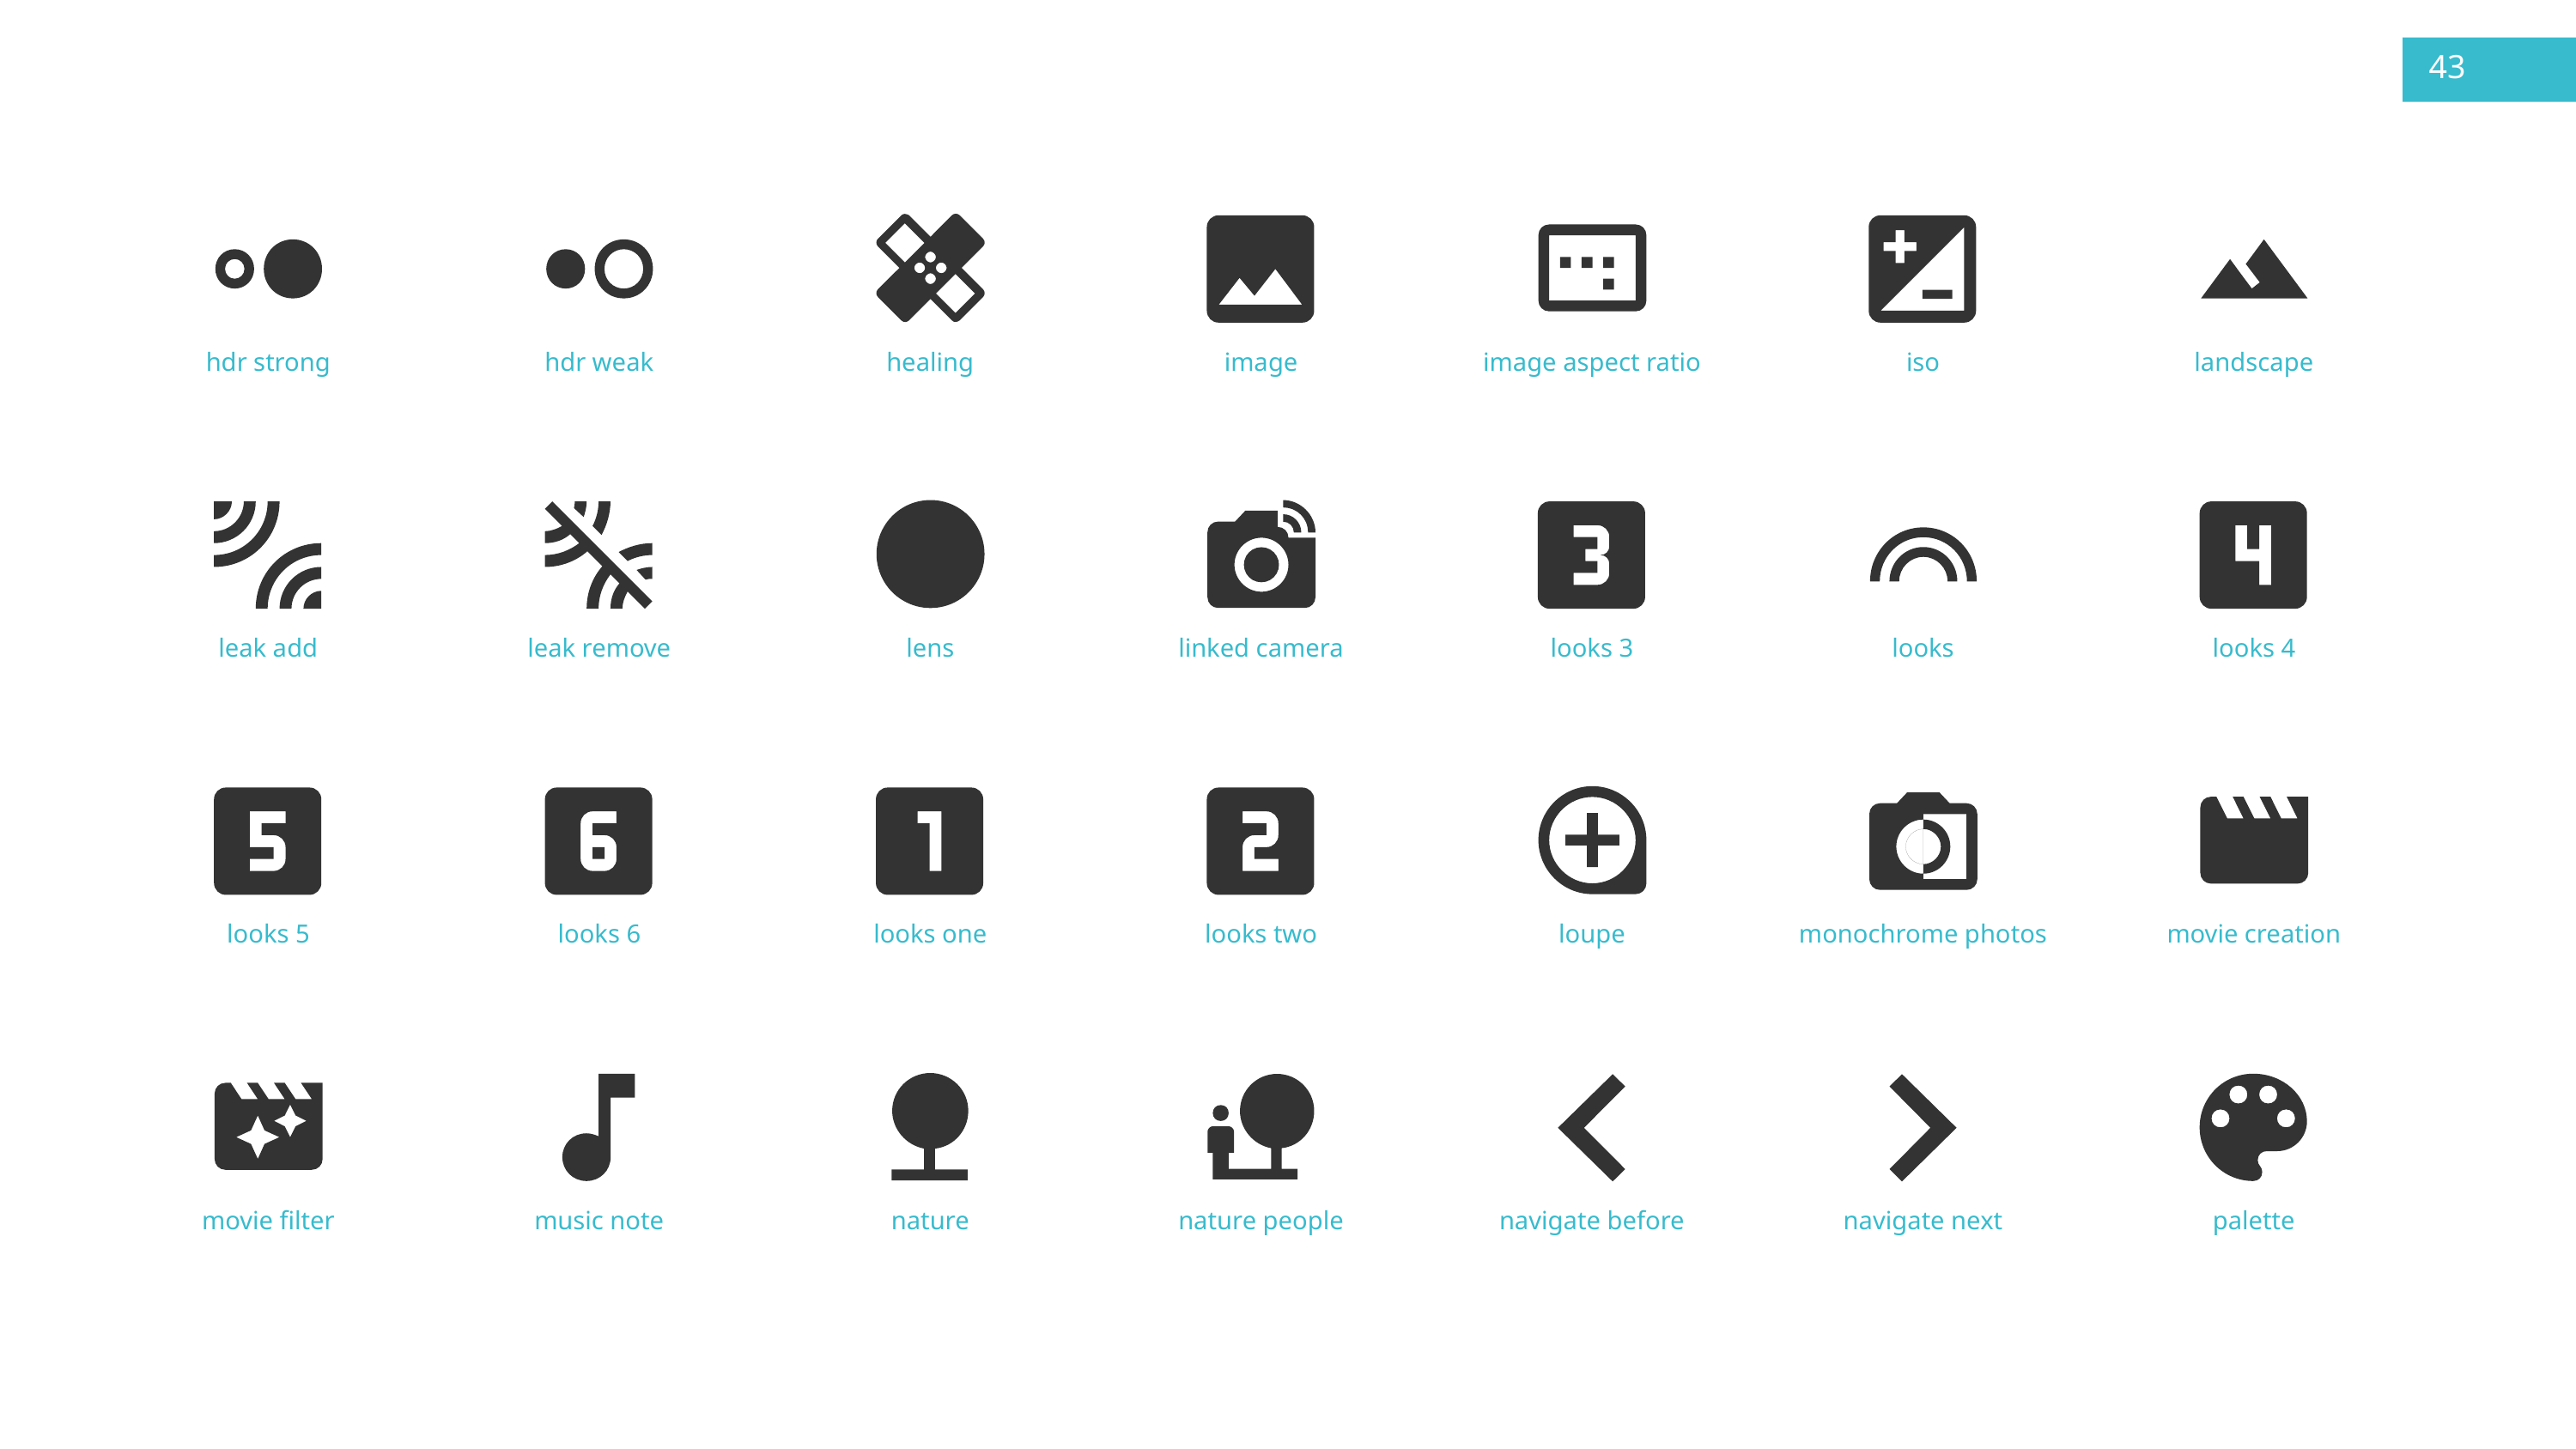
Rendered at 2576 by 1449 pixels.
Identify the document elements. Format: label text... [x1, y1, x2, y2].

text_box image aspect ratio [1413, 339, 1744, 383]
text_box [544, 501, 653, 609]
text_box looks 6 [420, 912, 750, 955]
text_box [1868, 215, 1977, 323]
text_box [2199, 1073, 2307, 1181]
text_box healing [750, 339, 1082, 383]
text_box looks one [750, 912, 1082, 955]
text_box [876, 213, 985, 323]
slide_number 43 [2415, 35, 2502, 100]
text_box navigate before [1413, 1197, 1744, 1241]
text_box [876, 500, 985, 609]
text_box navigate next [1744, 1197, 2075, 1241]
text_box nature [750, 1197, 1082, 1241]
text_box movie creation [2075, 912, 2433, 955]
text_box [594, 239, 653, 299]
text_box leak add [89, 626, 420, 669]
text_box [255, 543, 322, 609]
text_box [214, 1082, 323, 1170]
text_box [214, 501, 280, 567]
text_box [1243, 547, 1279, 583]
text_box looks two [1082, 912, 1413, 955]
text_box [1207, 510, 1316, 609]
text_box landscape [2075, 339, 2433, 383]
text_box [562, 1073, 635, 1181]
text_box image [1082, 339, 1413, 383]
text_box [1538, 224, 1647, 312]
text_box lens [750, 626, 1082, 669]
text_box [1207, 1074, 1315, 1179]
text_box music note [420, 1197, 750, 1241]
text_box [1538, 785, 1647, 894]
text_box looks 4 [2075, 626, 2433, 669]
text_box [1869, 792, 1978, 890]
text_box [214, 787, 322, 895]
text_box [1889, 1074, 1957, 1182]
text_box hdr weak [420, 339, 750, 383]
text_box [2199, 501, 2307, 609]
text_box [1558, 1074, 1625, 1182]
text_box hdr strong [89, 339, 420, 383]
text_box [2200, 797, 2309, 884]
text_box [2201, 239, 2308, 299]
text_box [264, 239, 323, 299]
text_box [1283, 500, 1316, 533]
text_box monochrome photos [1744, 912, 2075, 955]
text_box [546, 249, 586, 289]
text_box leak remove [420, 626, 750, 669]
text_box movie filter [89, 1197, 420, 1241]
text_box [1537, 501, 1645, 609]
text_box linked camera [1082, 626, 1413, 669]
text_box [544, 787, 653, 895]
text_box [1206, 215, 1315, 323]
text_box looks 5 [89, 912, 420, 955]
text_box [1206, 787, 1315, 895]
text_box loupe [1413, 912, 1744, 955]
text_box iso [1744, 339, 2075, 383]
text_box looks 3 [1413, 626, 1744, 669]
text_box [215, 249, 254, 289]
text_box nature people [1082, 1197, 1413, 1241]
text_box [1869, 527, 1978, 582]
text_box looks [1744, 626, 2075, 669]
text_box [891, 1073, 969, 1181]
text_box [876, 787, 984, 895]
text_box palette [2075, 1197, 2433, 1241]
